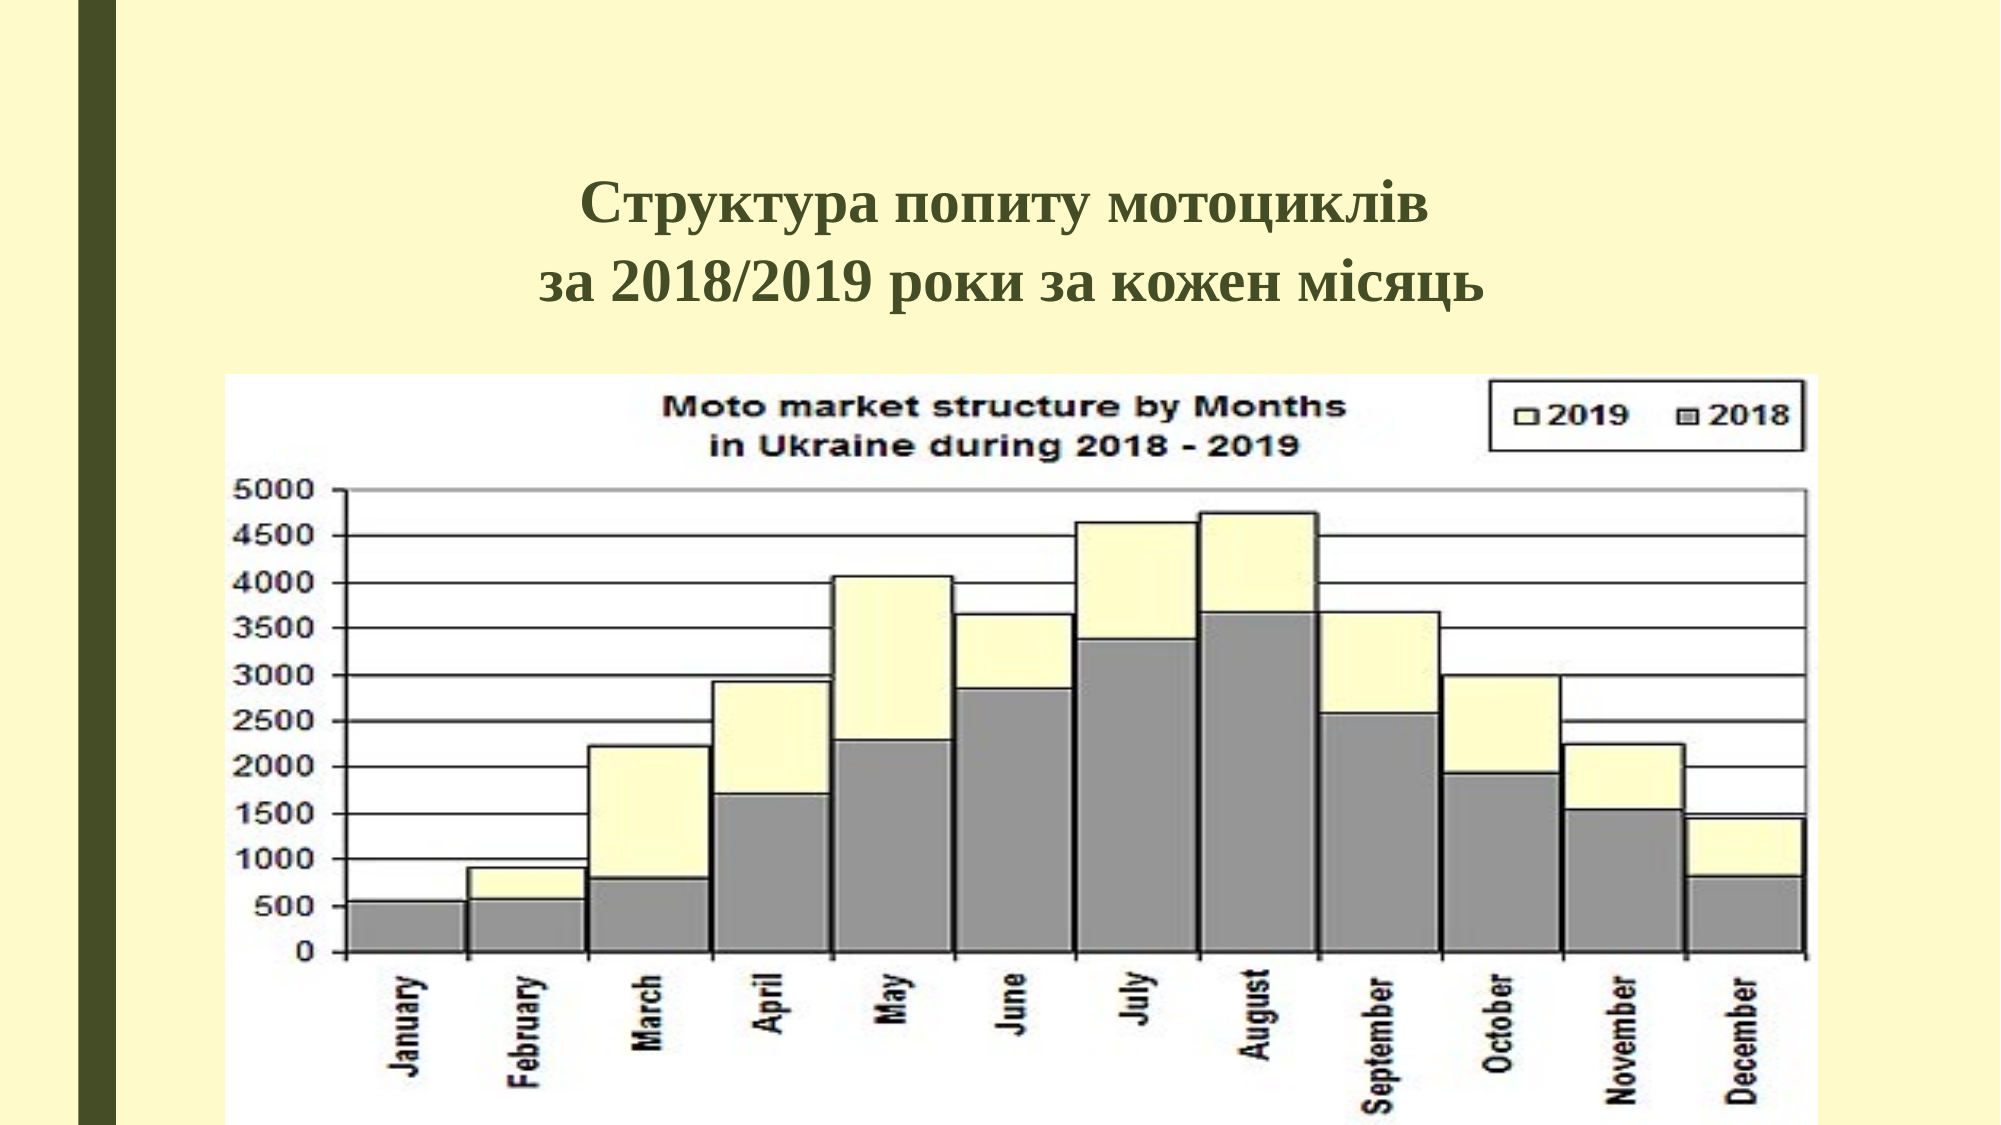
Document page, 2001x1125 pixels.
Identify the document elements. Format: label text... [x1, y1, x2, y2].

picture [224, 374, 1818, 1125]
title Структура попиту мотоциклів за 2018/2019 роки за кожен місяць [225, 112, 1800, 357]
